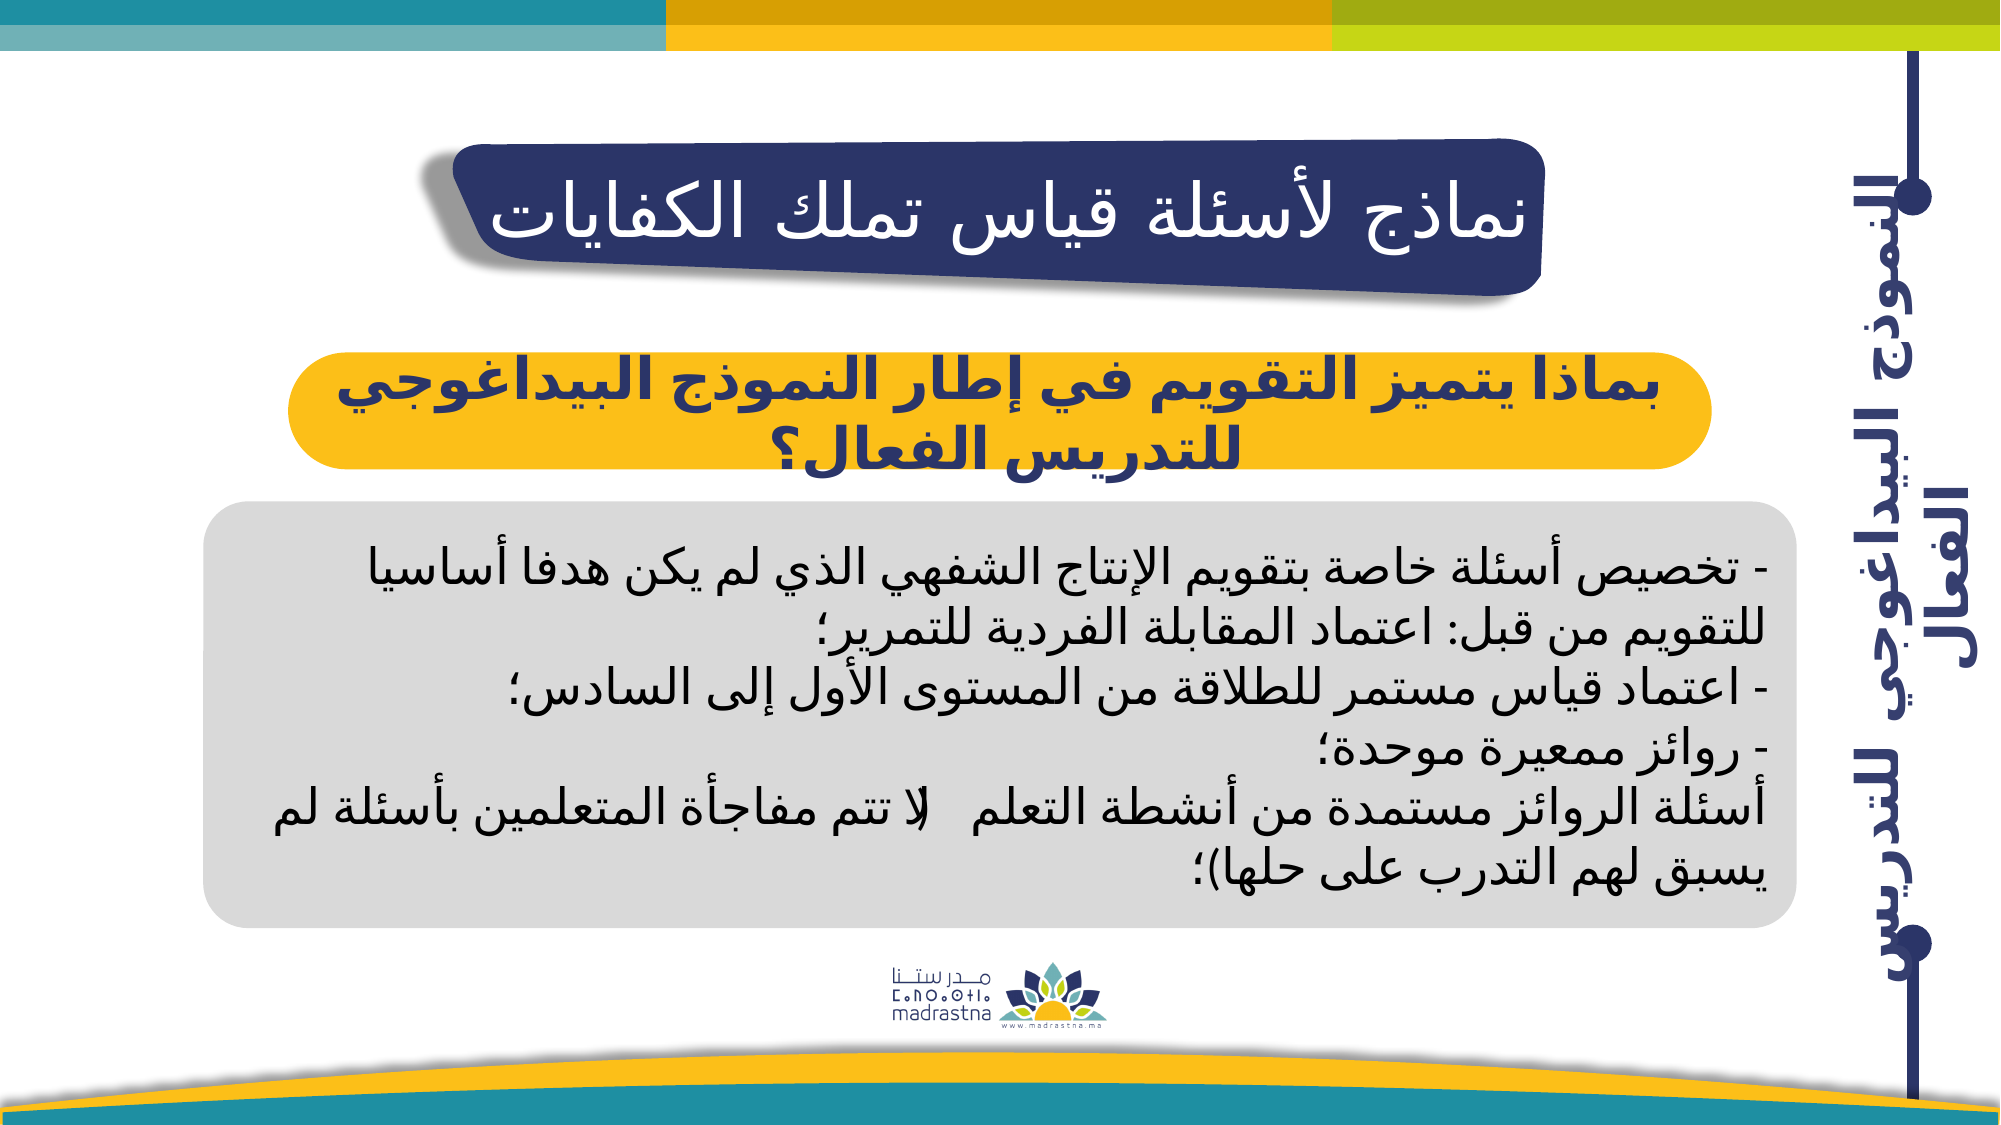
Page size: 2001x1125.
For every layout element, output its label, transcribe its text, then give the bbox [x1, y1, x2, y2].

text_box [452, 100, 1548, 296]
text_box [0, 1052, 2000, 1125]
picture [893, 962, 1107, 1028]
text_box بماذا يتميز التقويم في إطار النموذج البيداغوجي للتدريس الفعال؟ [287, 351, 1713, 471]
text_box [0, 0, 2000, 52]
text_box النموذج البيداغوجي للتدريس الفعال [1832, 136, 1988, 1021]
text_box - تخصيص أسئلة خاصة بتقويم الإنتاج الشفهي الذي لم يكن هدفا أساسيا للتقويم من قبل: اعتماد المقابلة الفردية للتمرير؛ - اعتماد قياس مستمر للطلاقة من المستوى الأول إلى السادس؛ - روائز ممعيرة موحدة؛ أسئلة الروائز مستمدة من أنشطة التعلم ( لا تتم مفاجأة المتعلمين بأسئلة لم يسبق لهم التدرب على حلها)؛ [202, 500, 1798, 930]
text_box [1894, 925, 1931, 1052]
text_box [1894, 52, 1931, 215]
